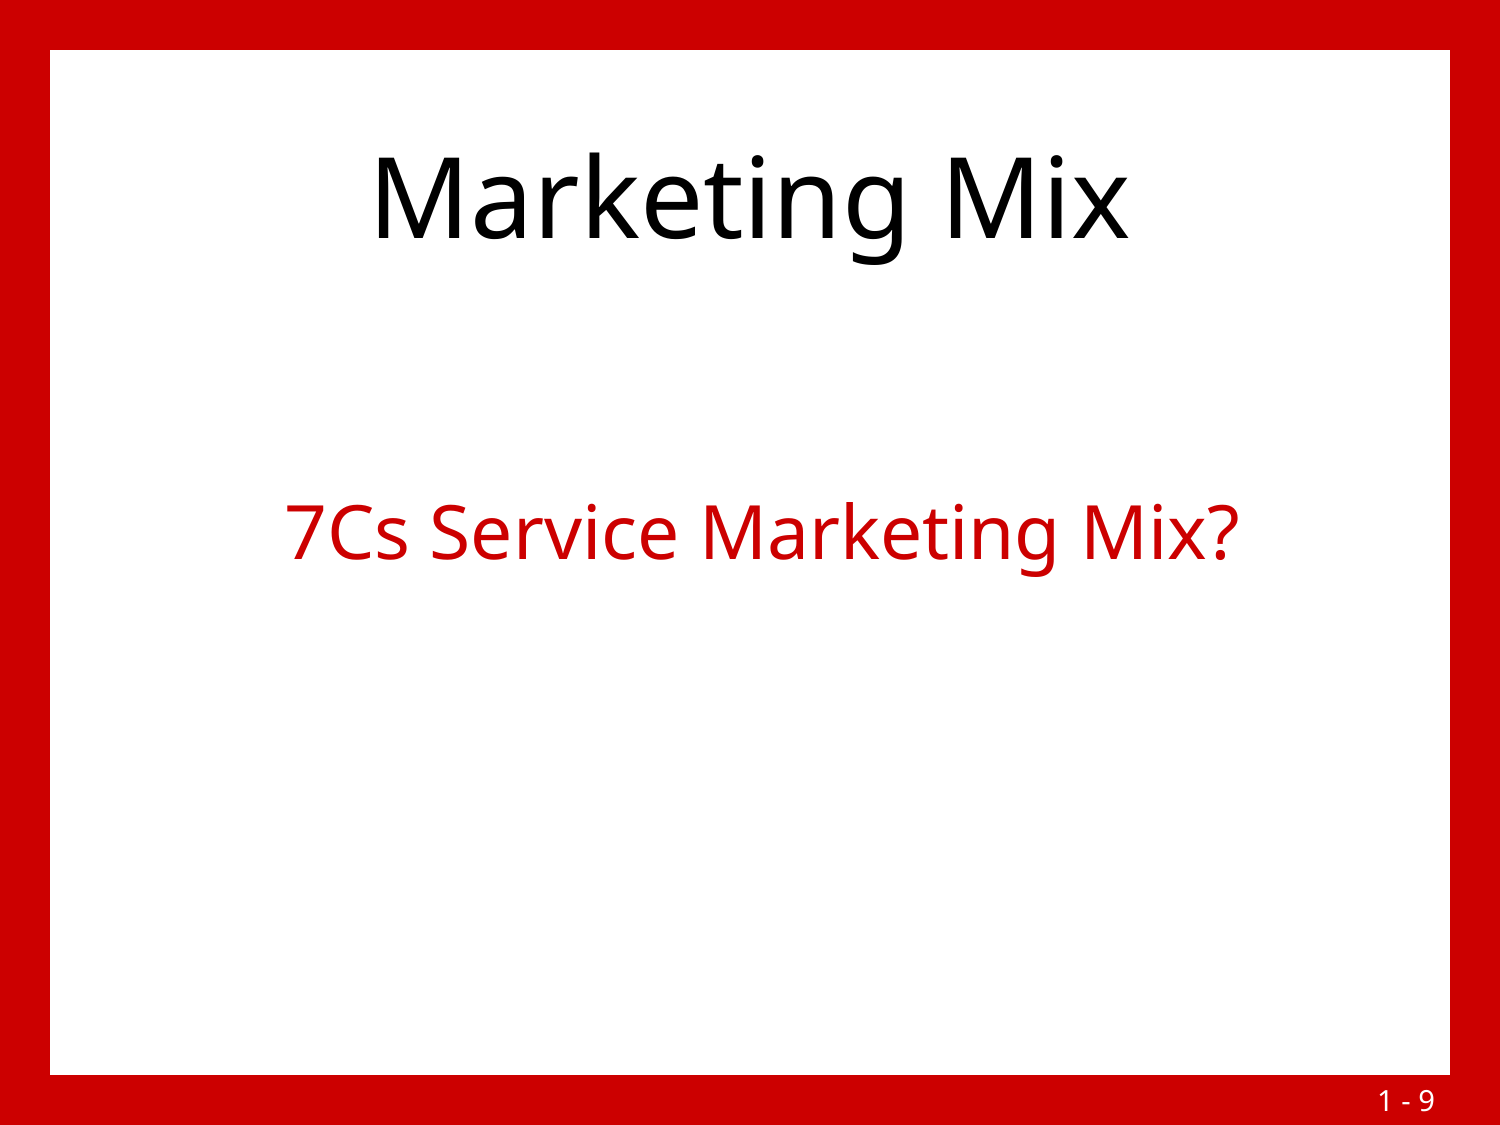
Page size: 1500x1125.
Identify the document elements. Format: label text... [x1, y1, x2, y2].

list 7Cs Service Marketing Mix? [137, 374, 1388, 1038]
slide_number 1 - 8 [1137, 1074, 1451, 1125]
title Marketing Mix [112, 99, 1388, 288]
